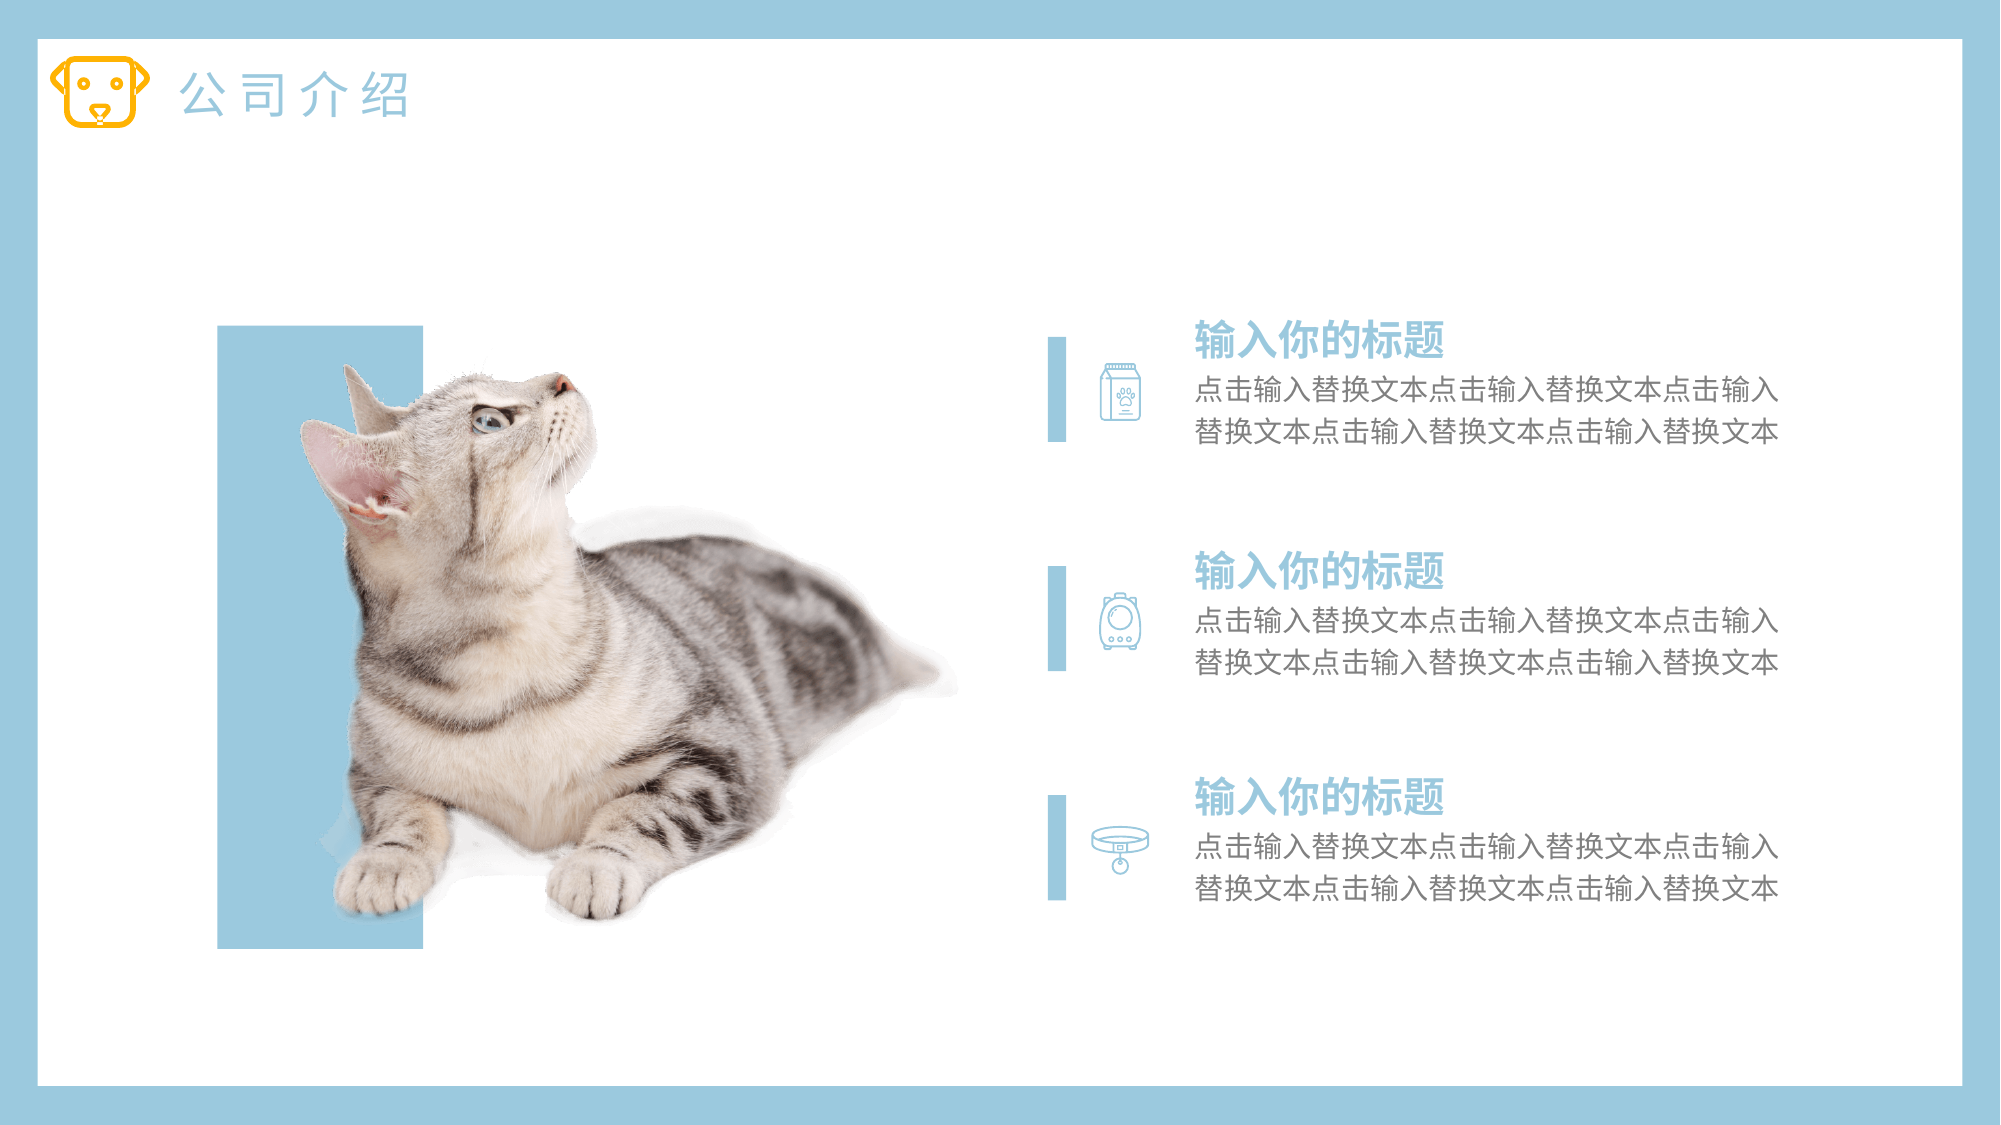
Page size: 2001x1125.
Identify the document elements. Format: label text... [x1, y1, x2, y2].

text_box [1047, 763, 1818, 911]
picture [255, 290, 974, 1010]
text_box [1047, 537, 1818, 684]
text_box [216, 325, 255, 950]
text_box [36, 38, 1963, 1087]
text_box 公 司 介 绍 [162, 56, 1126, 131]
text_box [1047, 306, 1818, 454]
text_box [0, 0, 2000, 1125]
text_box [49, 56, 150, 128]
